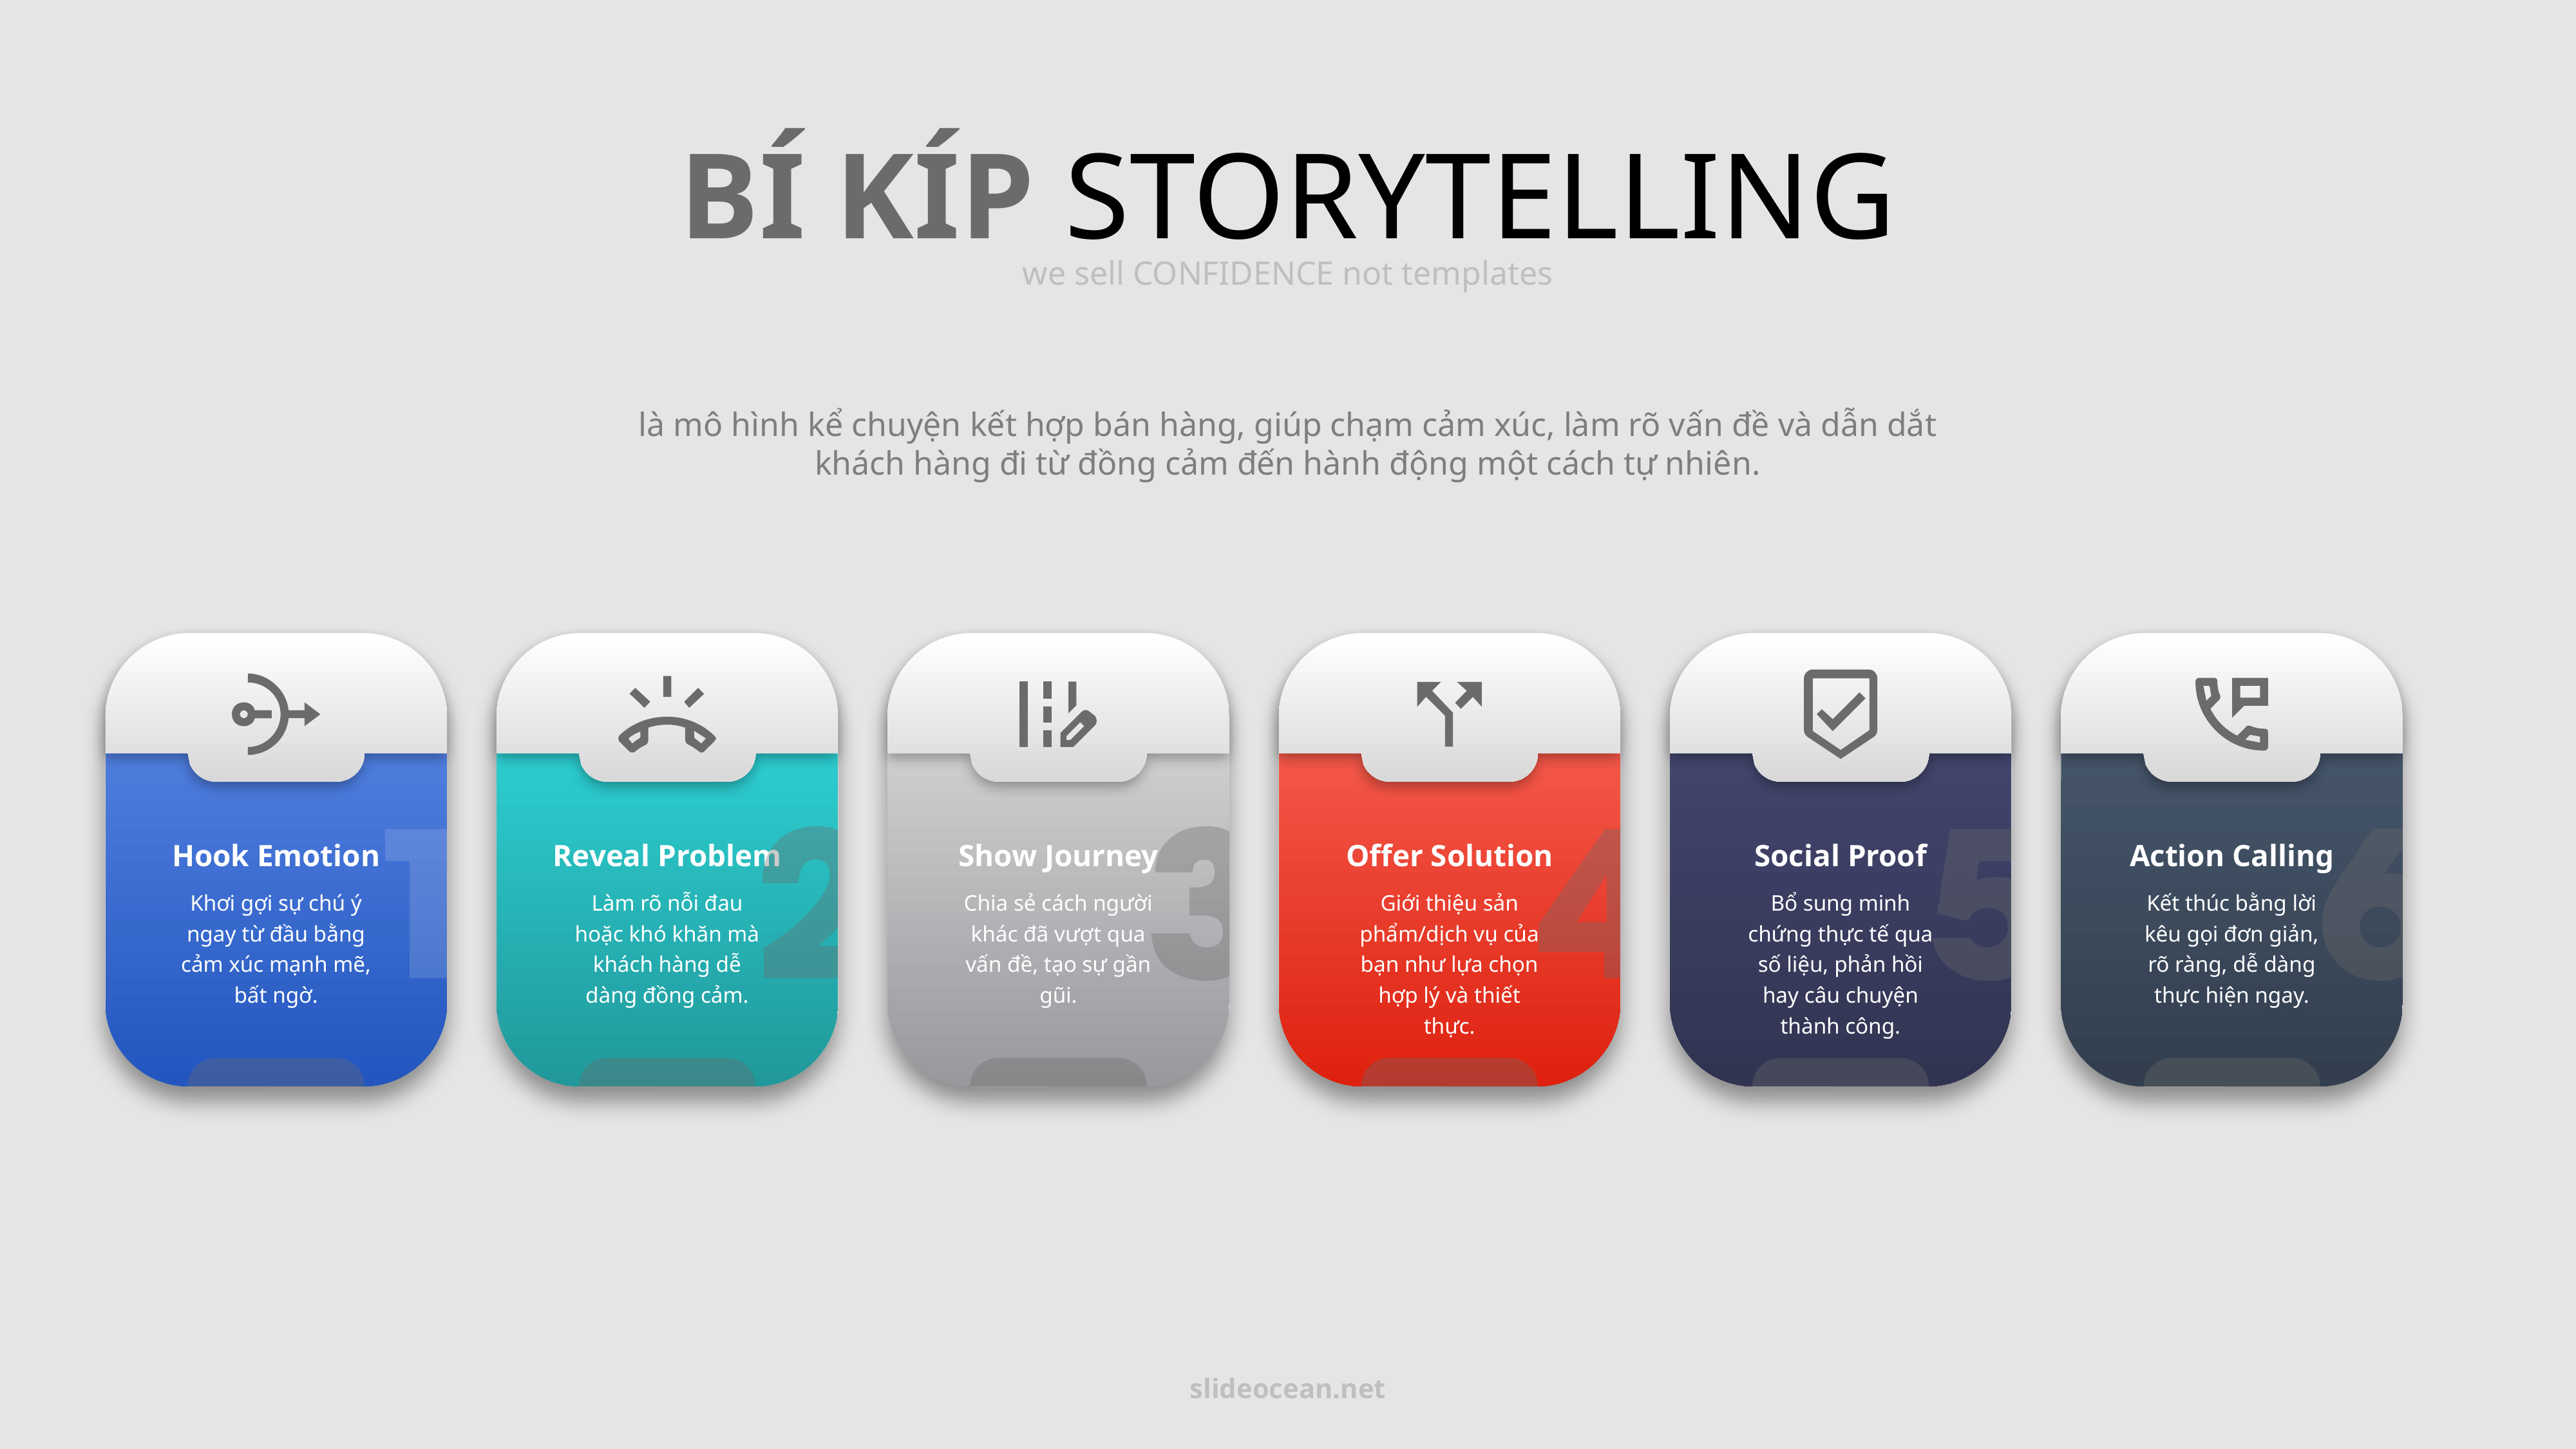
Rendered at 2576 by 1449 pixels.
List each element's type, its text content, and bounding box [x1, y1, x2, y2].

text_box we sell CONFIDENCE not templates [1013, 267, 1563, 296]
text_box BÍ KÍP STORYTELLING [670, 116, 1906, 267]
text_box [231, 673, 321, 755]
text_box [1669, 632, 2012, 1087]
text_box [887, 632, 1229, 1087]
text_box slideocean.net [1180, 1367, 1396, 1409]
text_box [2061, 632, 2403, 1087]
text_box là mô hình kể chuyện kết hợp bán hàng, giúp chạm cảm xúc, làm rõ vấn đề và dẫn dắt khách hàng đi từ đồng cảm đến hành động một cách tự nhiên. [627, 399, 1949, 486]
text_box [496, 632, 838, 1087]
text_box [1019, 681, 1097, 747]
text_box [1278, 632, 1621, 1087]
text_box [105, 632, 448, 1087]
